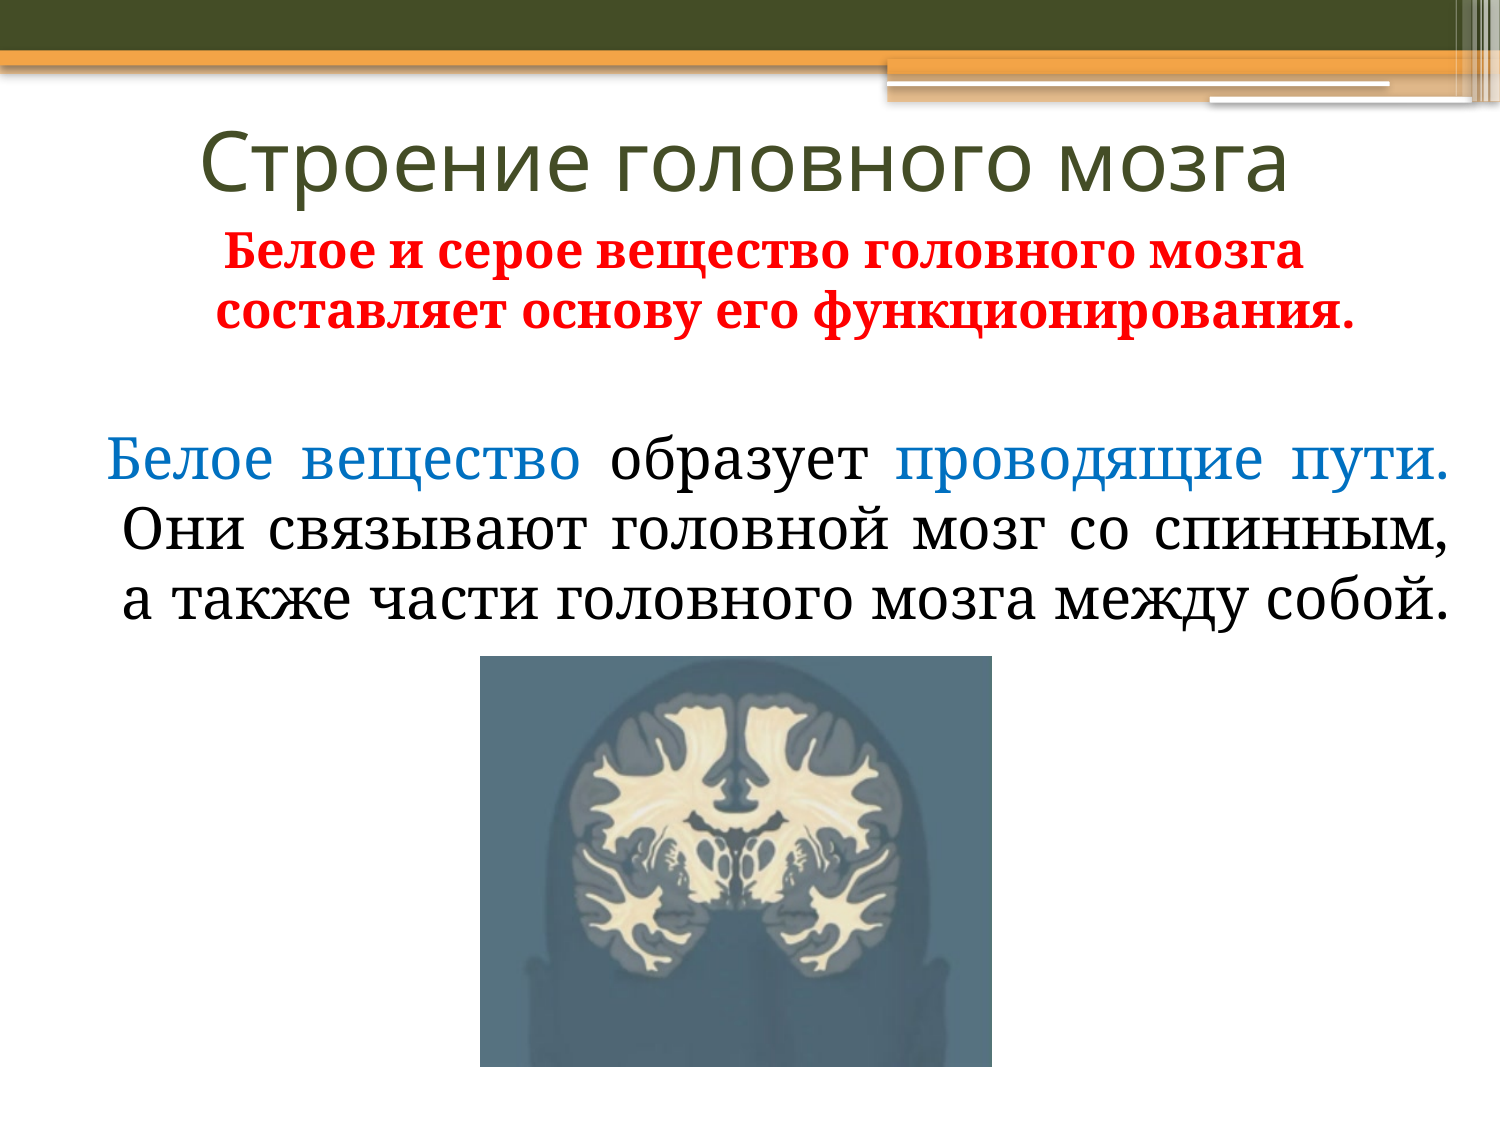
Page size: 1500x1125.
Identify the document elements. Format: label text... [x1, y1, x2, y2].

title Строение головного мозга [70, 70, 1421, 210]
picture [480, 656, 993, 1067]
list Белое и серое вещество головного мозга составляет основу его функционирования. Белое вещество образует проводящие пути. Они связывают головной мозг со спинным, а также части головного мозга между собой. [46, 210, 1466, 1056]
